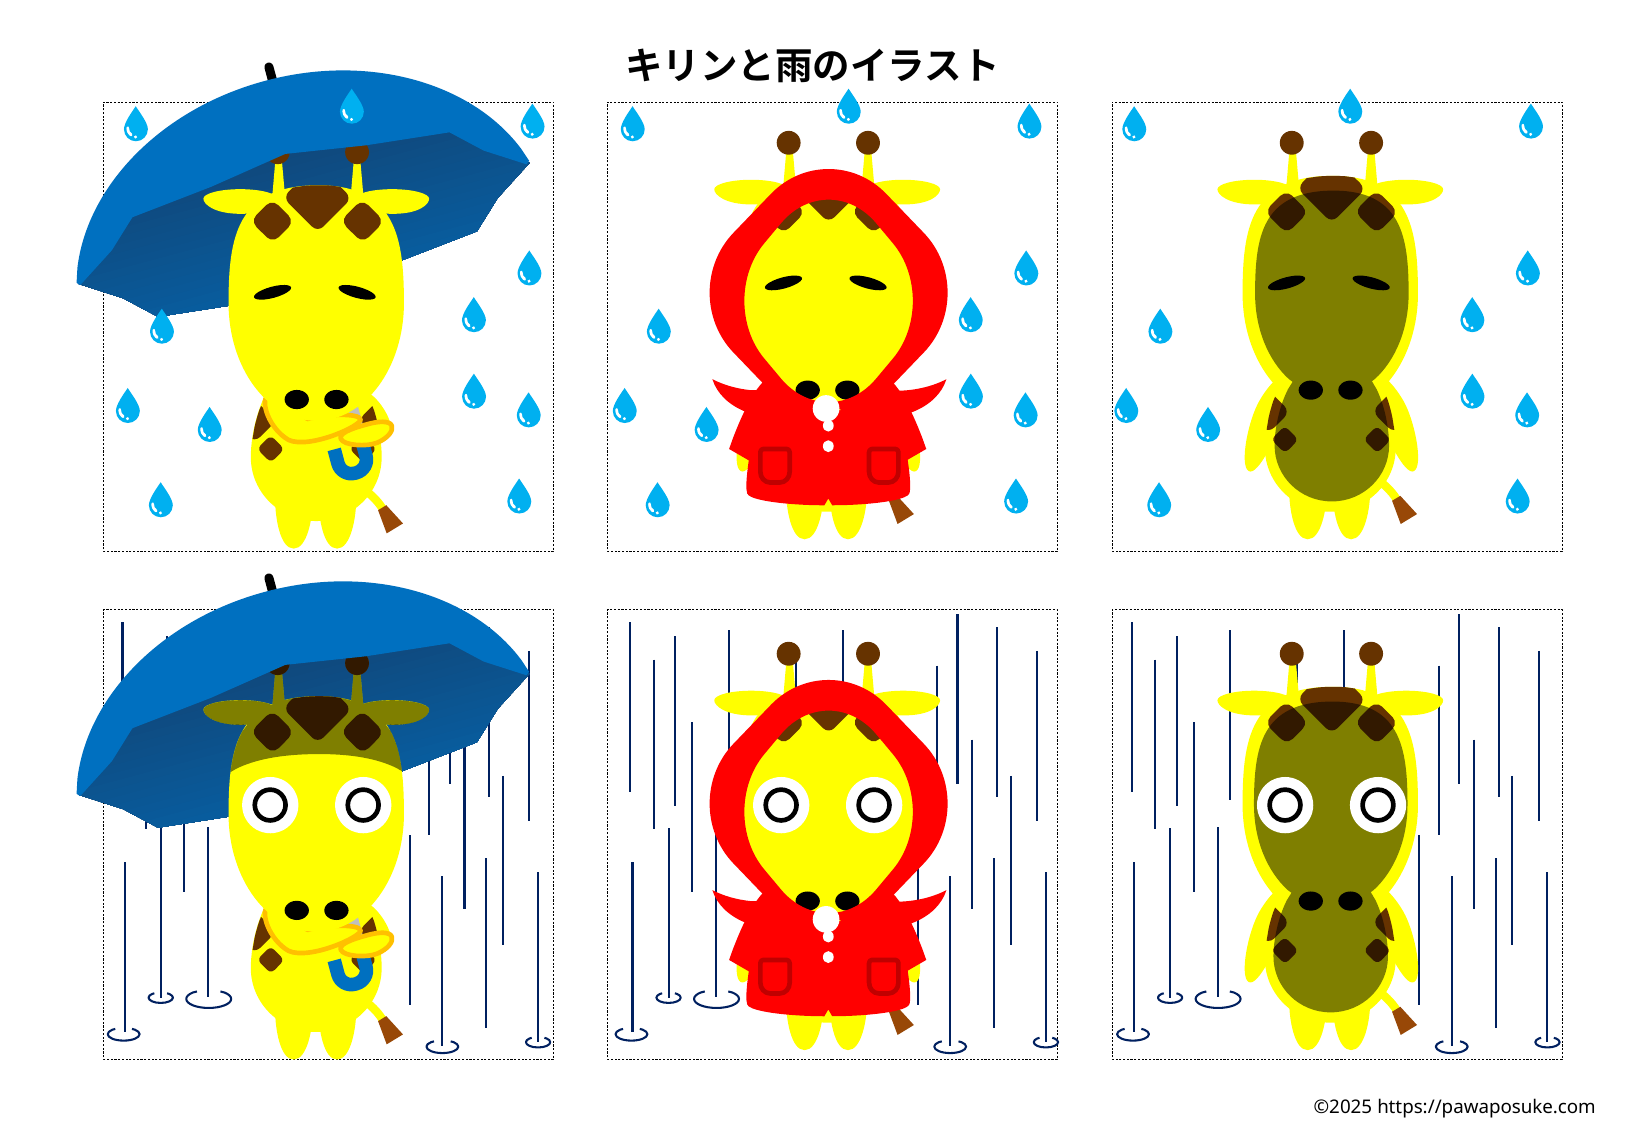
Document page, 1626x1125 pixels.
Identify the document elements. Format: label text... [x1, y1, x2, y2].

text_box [70, 572, 551, 1060]
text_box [1114, 88, 1544, 540]
text_box キリンと雨のイラスト [610, 34, 1015, 89]
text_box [612, 88, 1042, 540]
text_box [1116, 613, 1560, 1054]
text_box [78, 61, 545, 549]
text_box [615, 613, 1059, 1054]
